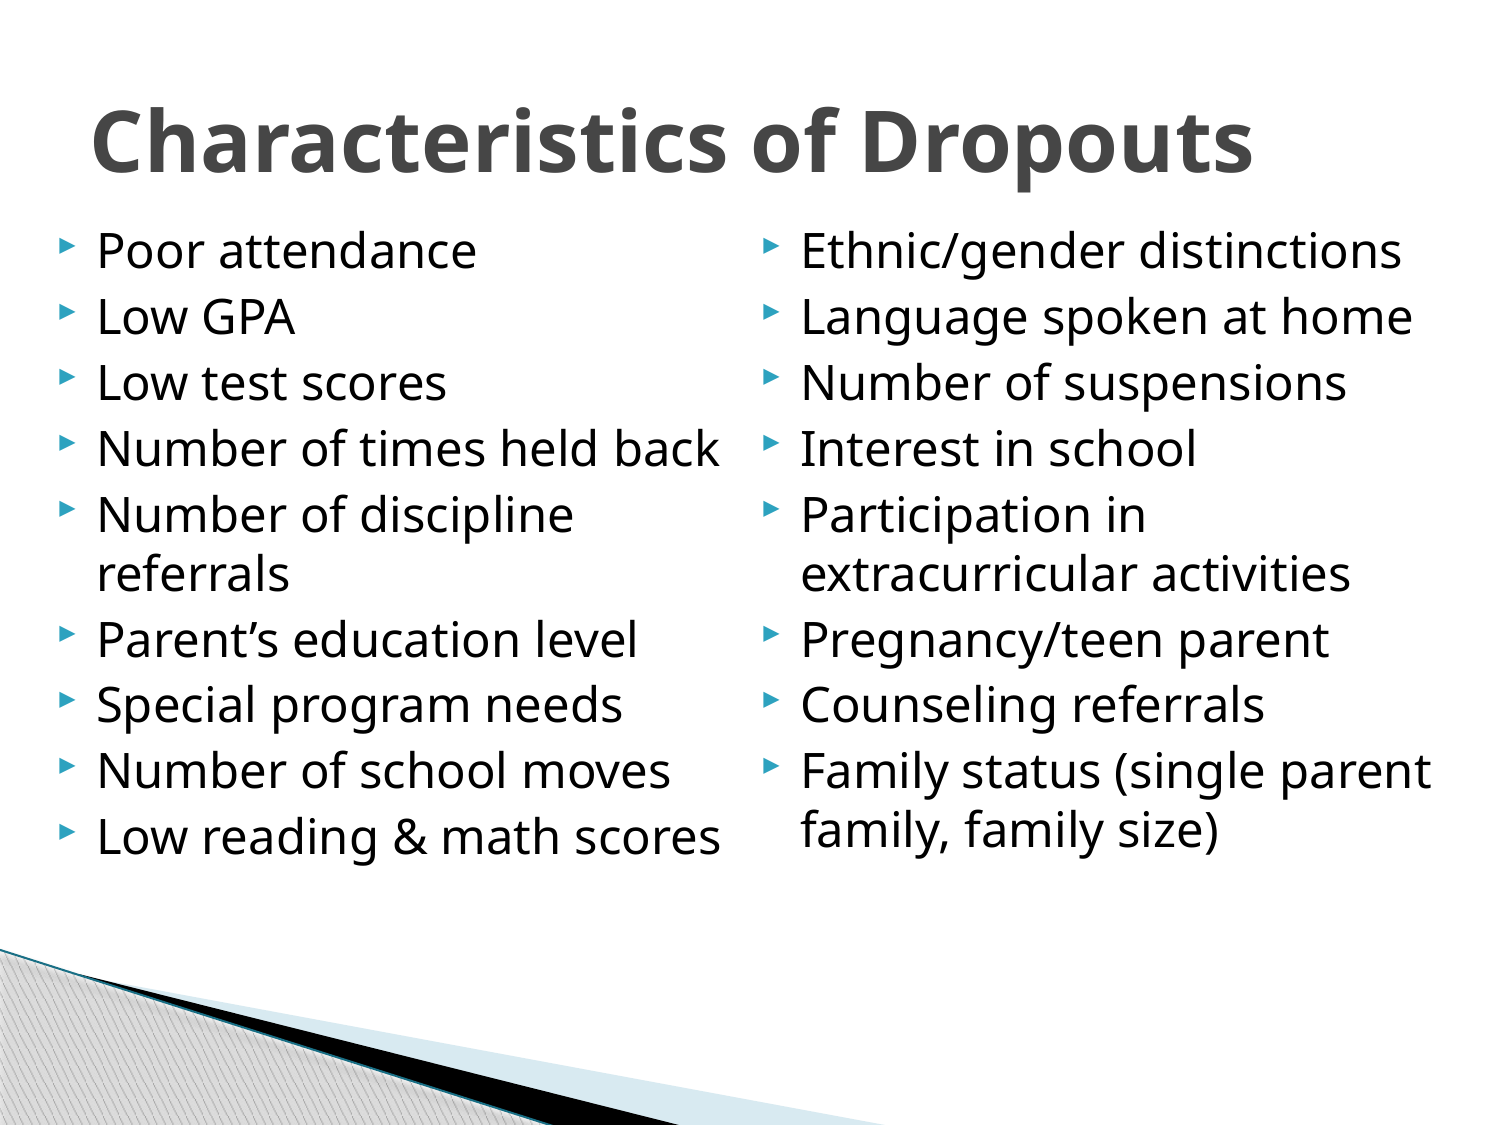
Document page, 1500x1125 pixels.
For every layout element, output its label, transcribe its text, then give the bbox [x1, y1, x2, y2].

title Characteristics of Dropouts [75, 45, 1425, 233]
list Poor attendance Low GPA Low test scores Number of times held back Number of discipline referrals Parent’s education level Special program needs Number of school moves Low reading & math scores Ethnic/gender distinctions Language spoken at home Number of suspensions Interest in school Participation in extracurricular activities Pregnancy/teen parent Counseling referrals Family status (single parent family, family size) [24, 212, 1463, 1075]
